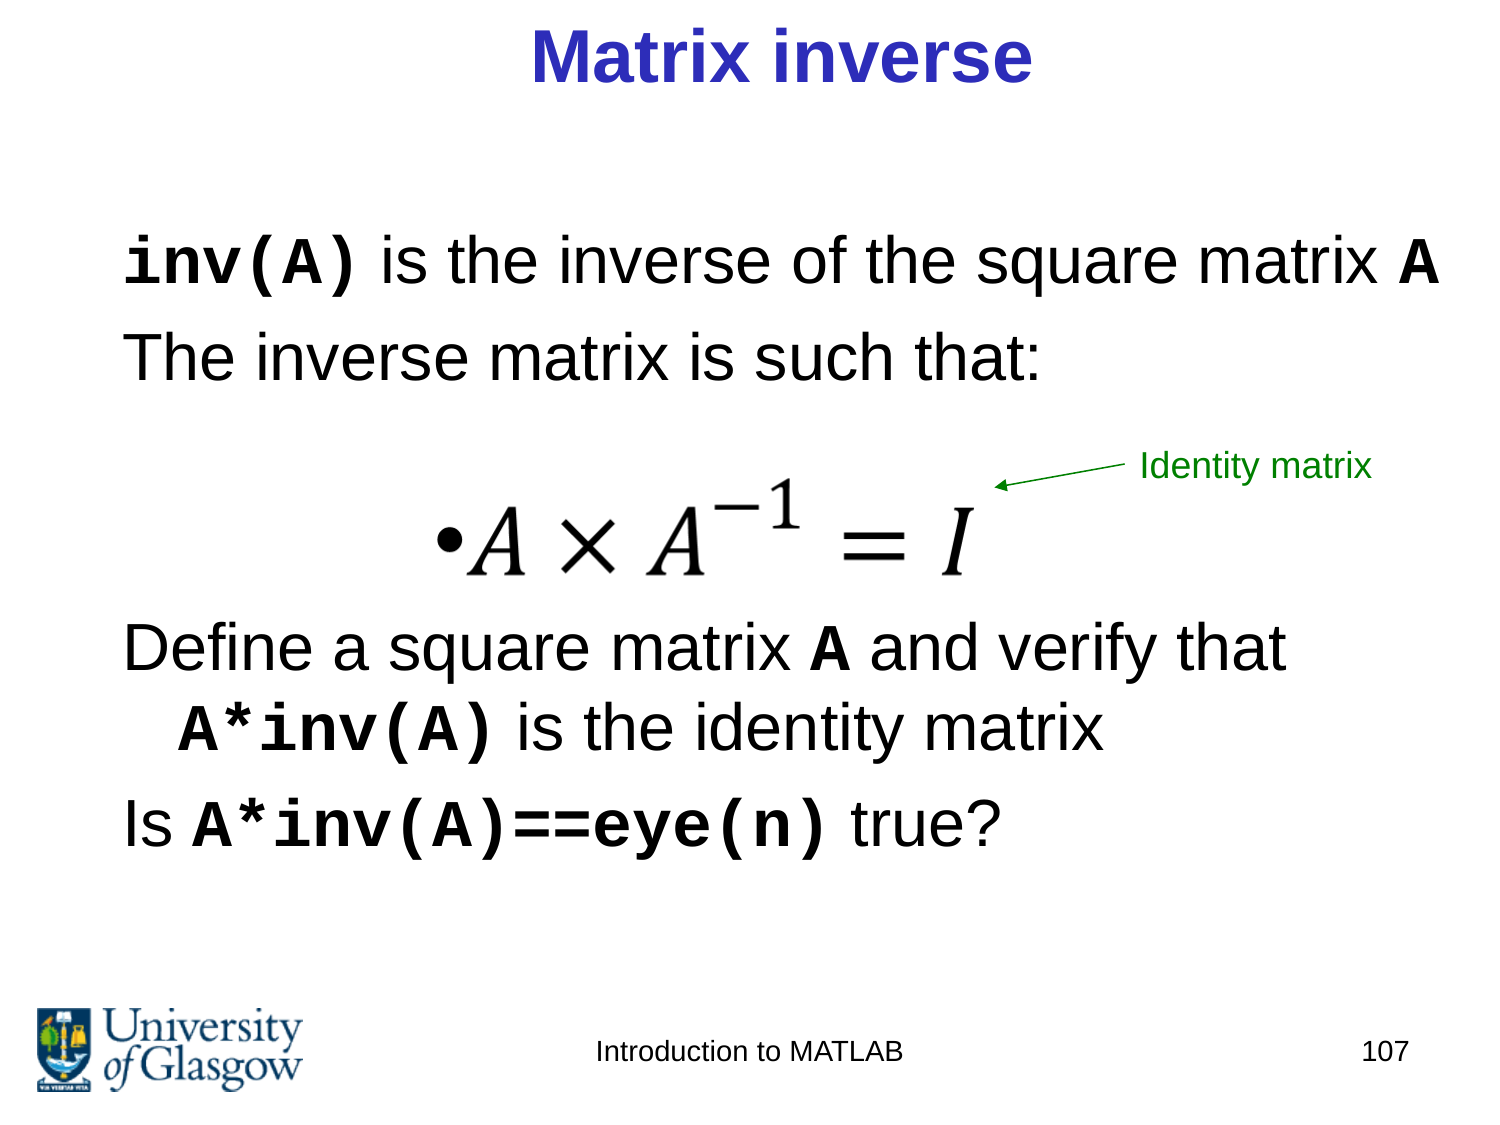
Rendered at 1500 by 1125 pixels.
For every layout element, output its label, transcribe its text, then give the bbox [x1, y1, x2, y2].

title Matrix inverse [171, 0, 1394, 138]
text_box [998, 464, 1124, 492]
picture [37, 1008, 303, 1092]
slide_number 107 [1074, 1024, 1425, 1103]
text_box Identity matrix [1124, 433, 1397, 494]
text_box [417, 458, 998, 607]
footer Introduction to MATLAB [512, 1024, 988, 1103]
list inv(A) is the inverse of the square matrix A The inverse matrix is such that: Define a square matrix A and verify that A*inv(A) is the identity matrix Is A*inv(A)==eye(n) true? [107, 209, 1458, 953]
